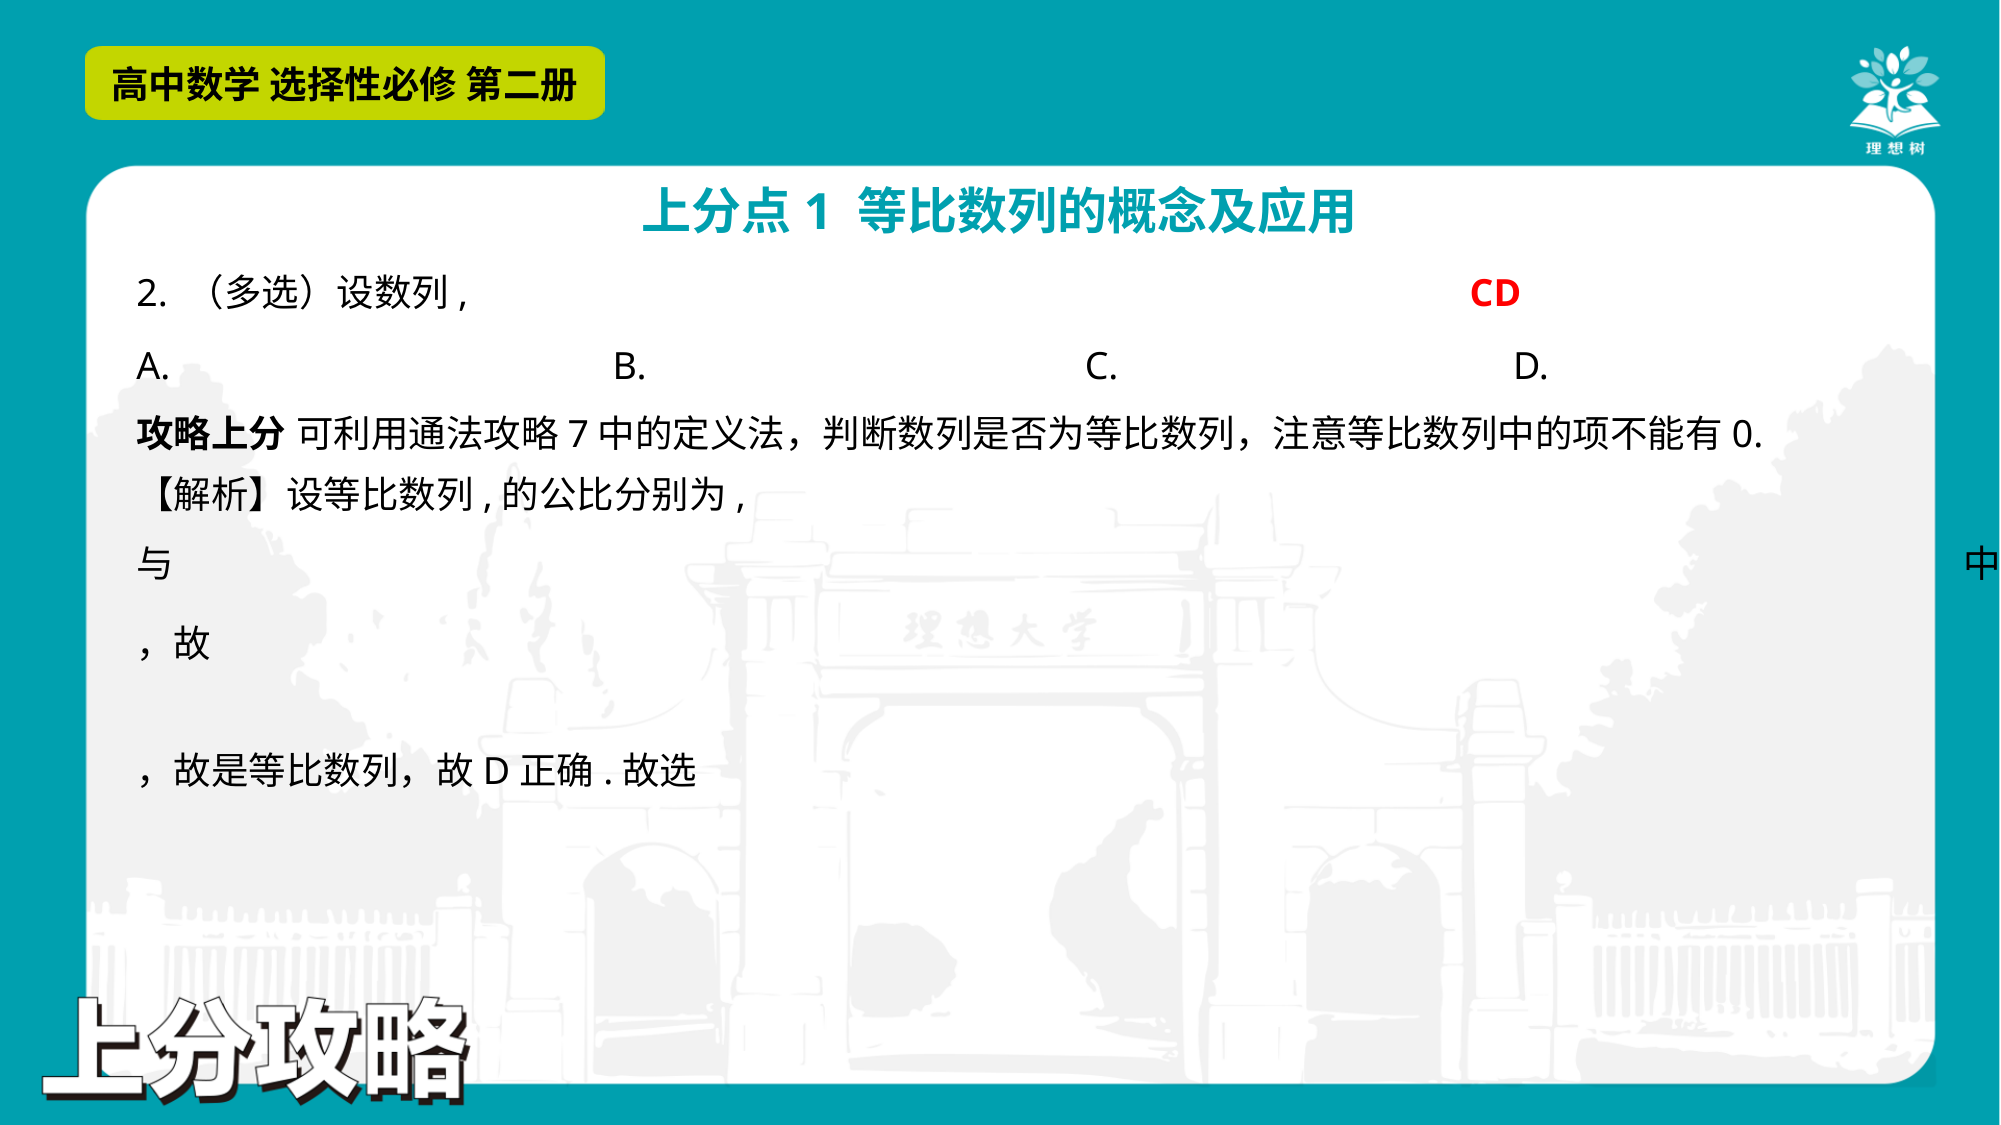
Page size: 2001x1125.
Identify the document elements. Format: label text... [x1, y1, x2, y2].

picture [0, 0, 2000, 1125]
text_box 攻略上分 可利用通法攻略7中的定义法，判断数列是否为等比数列，注意等比数列中的项不能有0. [136, 387, 1865, 448]
text_box CD [1454, 246, 1537, 307]
